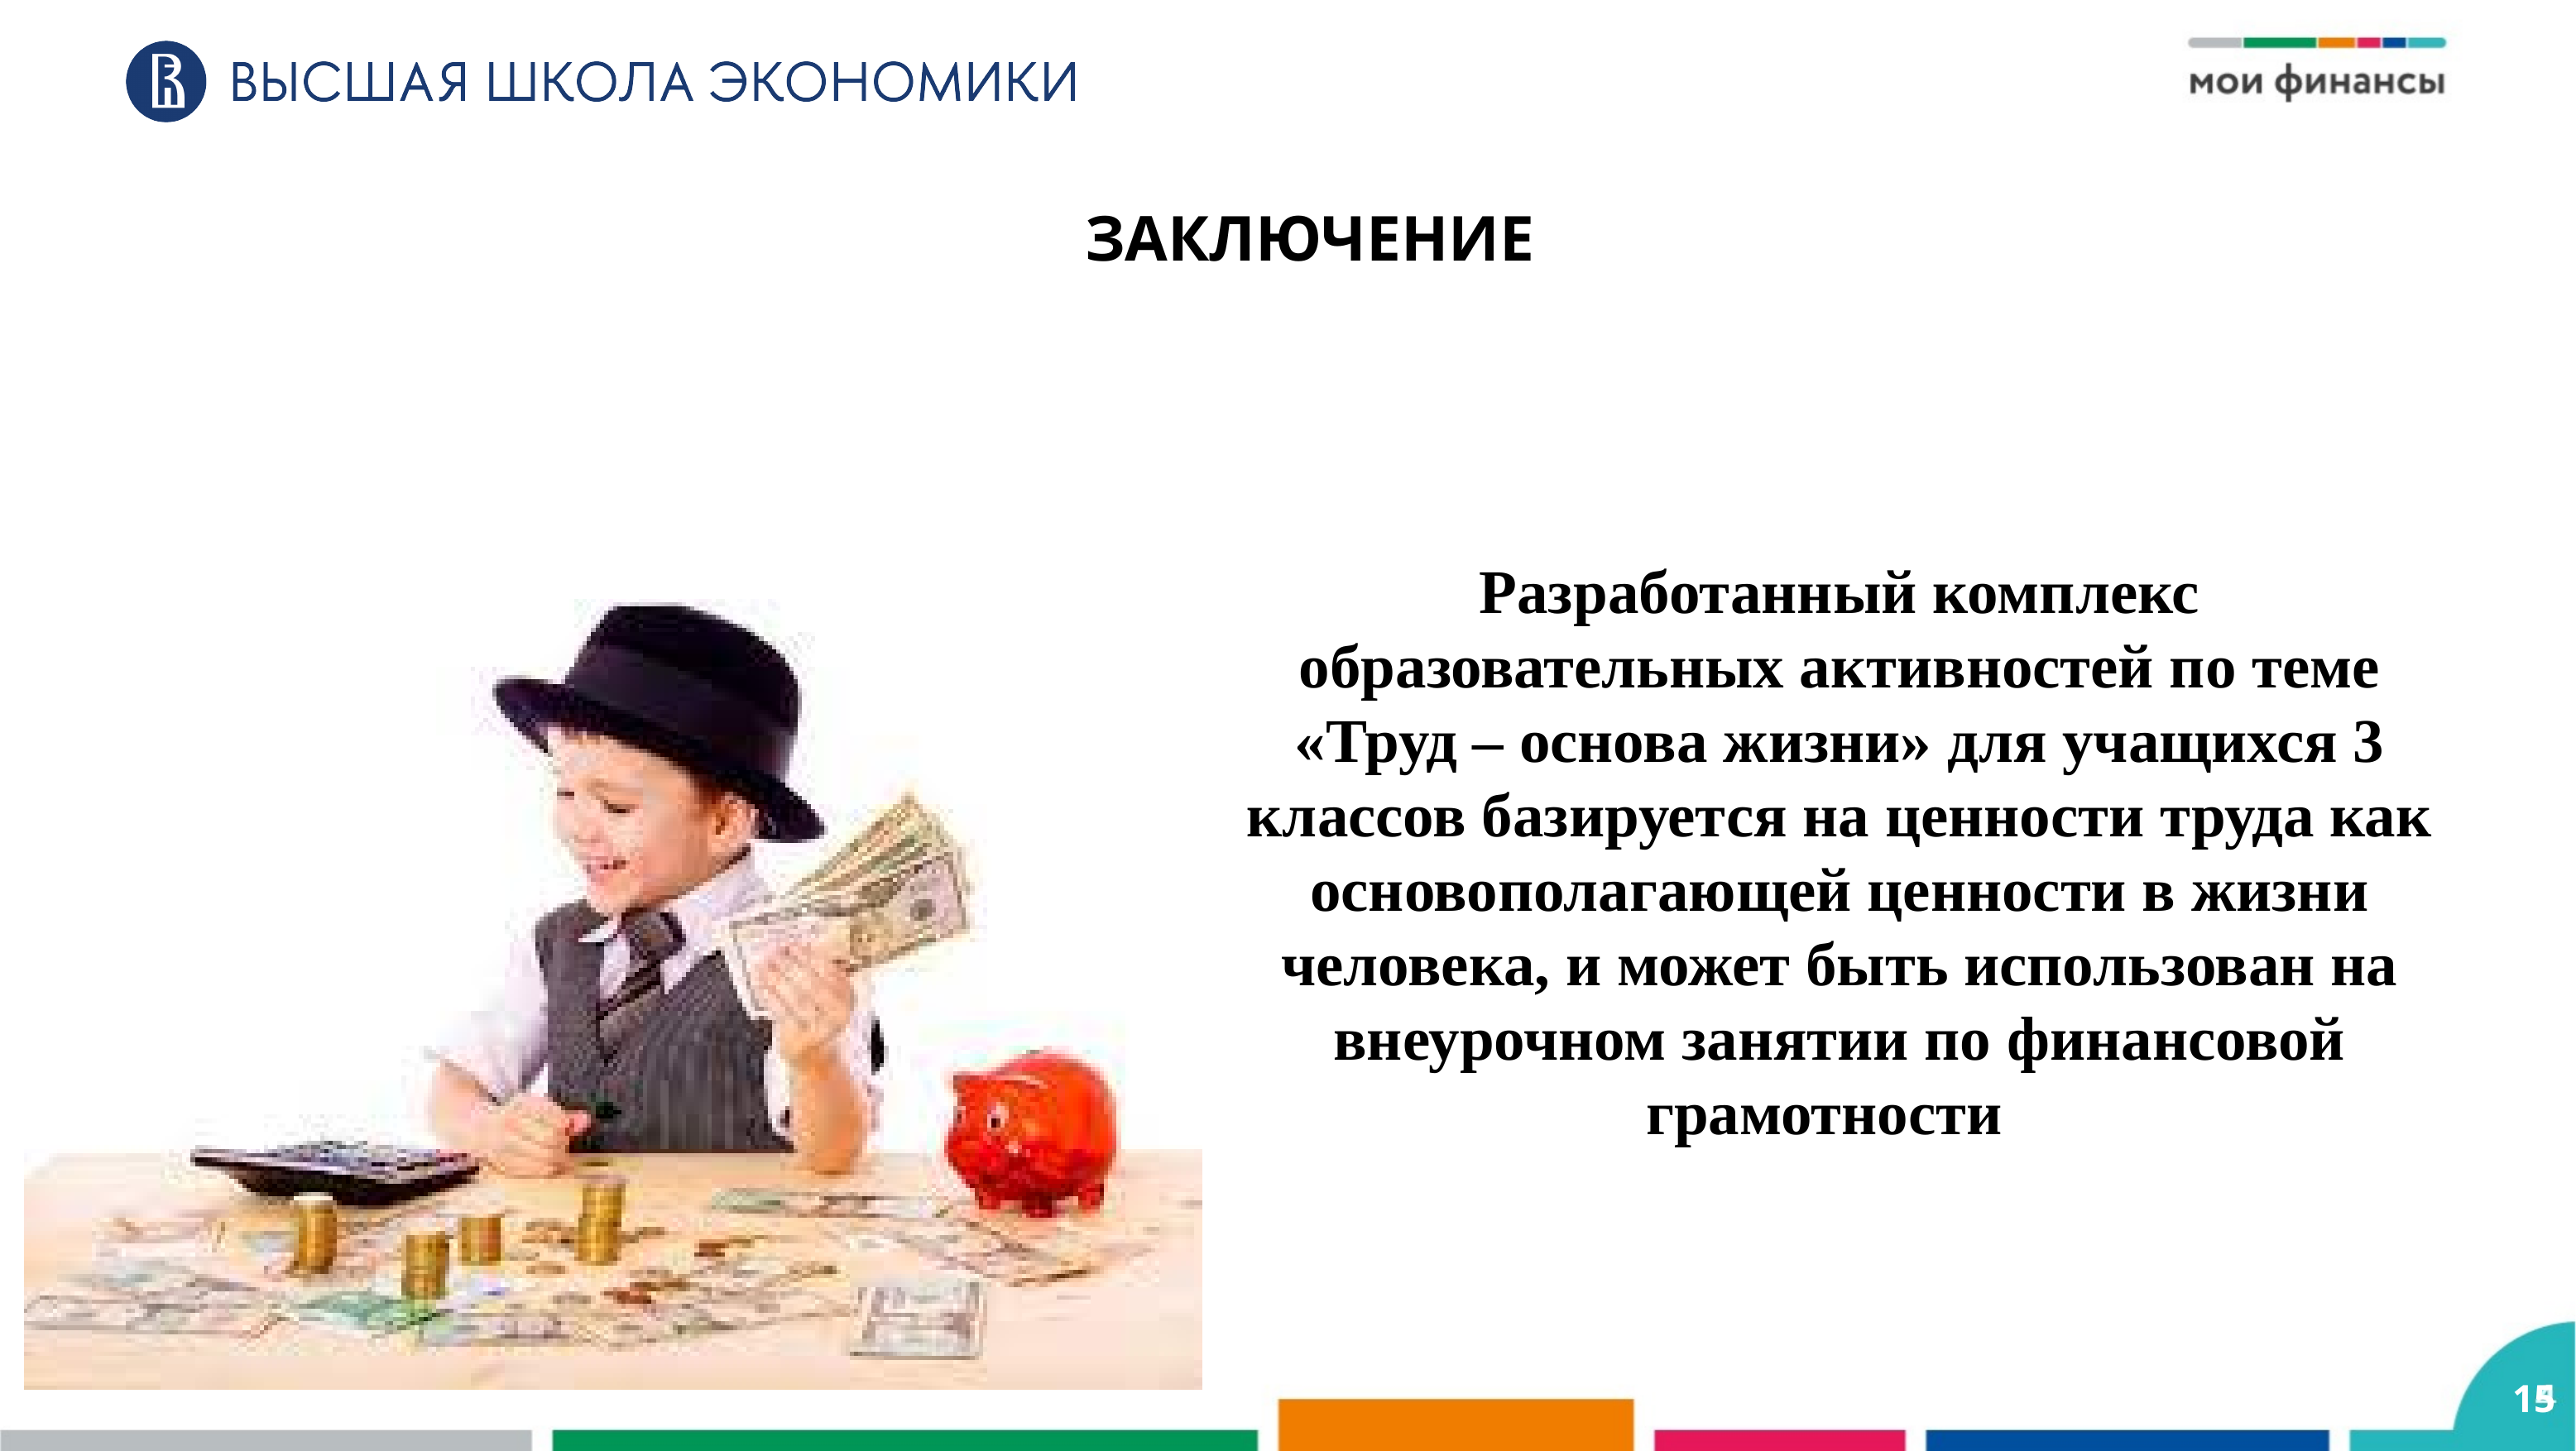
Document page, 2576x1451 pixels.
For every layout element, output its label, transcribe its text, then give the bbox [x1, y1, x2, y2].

slide_number 15 [2470, 1365, 2576, 1430]
text_box ЗАКЛЮЧЕНИЕ [44, 189, 2576, 284]
picture [0, 0, 2576, 1451]
text_box Разработанный комплекс образовательных активностей по теме «Труд – основа жизни» для учащихся 3 классов базируется на ценности труда как основополагающей ценности в жизни человека, и может быть использован на внеурочном занятии по финансовой грамотности [1230, 409, 2449, 1291]
